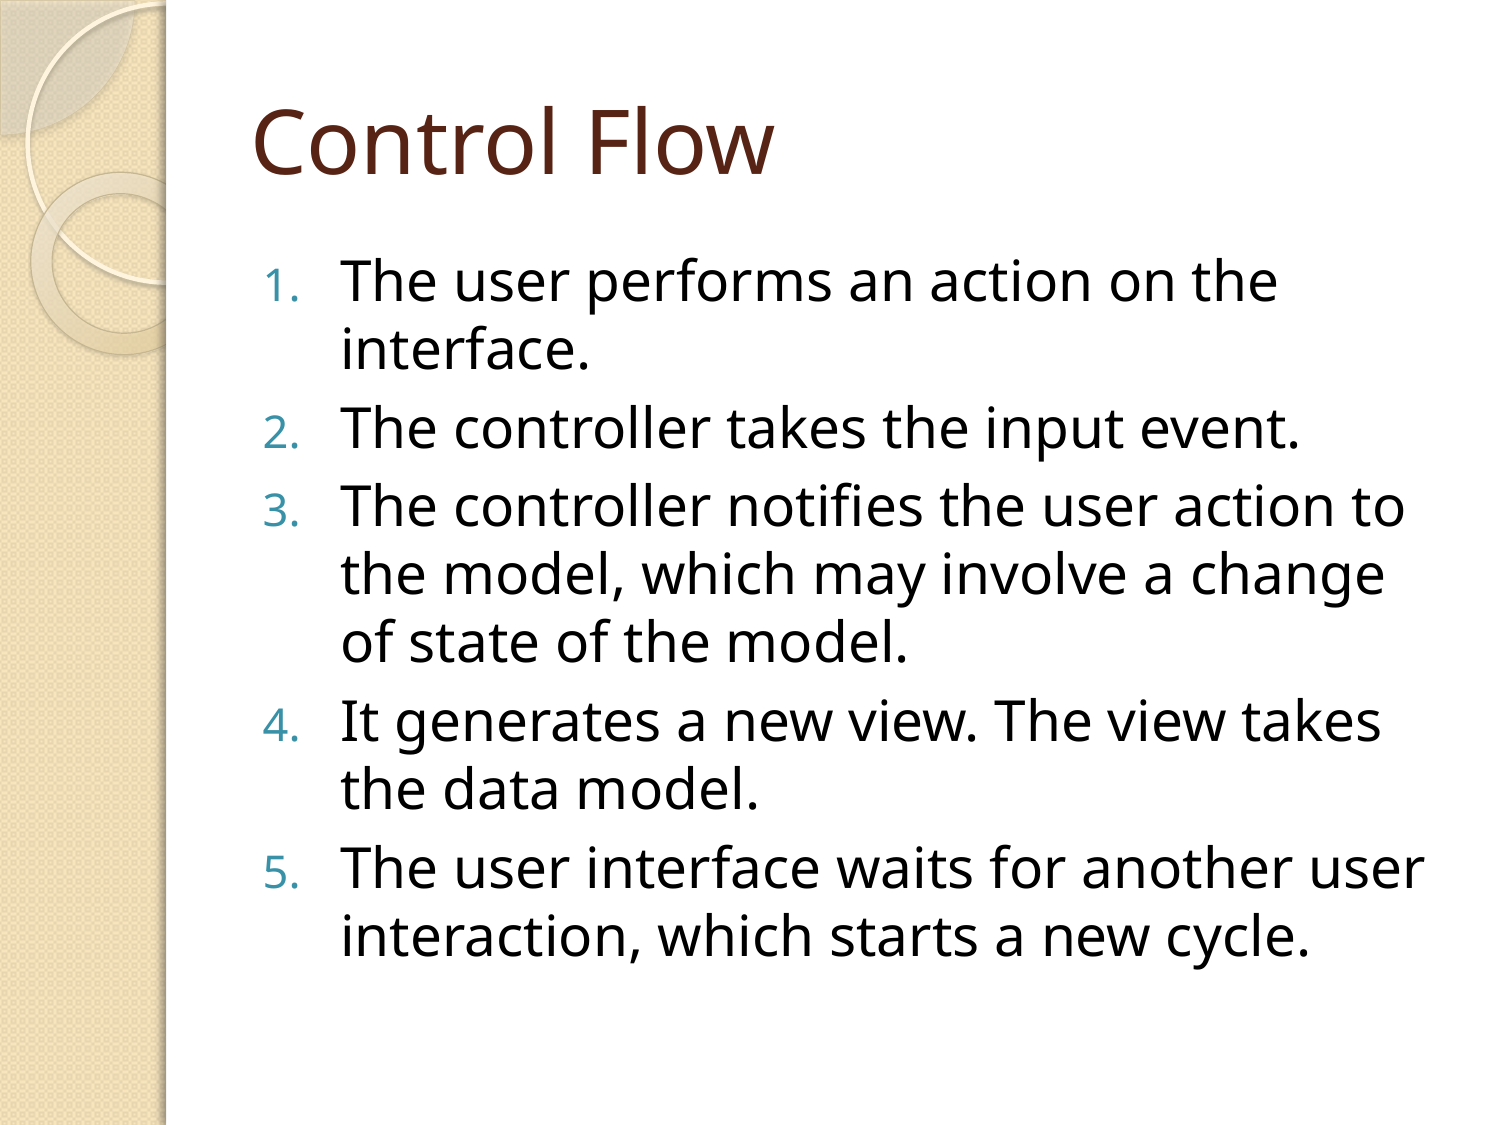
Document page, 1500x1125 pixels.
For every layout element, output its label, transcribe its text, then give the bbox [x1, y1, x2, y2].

list The user performs an action on the interface. The controller takes the input event. The controller notifies the user action to the model, which may involve a change of state of the model. It generates a new view. The view takes the data model. The user interface waits for another user interaction, which starts a new cycle. [235, 237, 1466, 1025]
title Control Flow [235, 45, 1466, 233]
